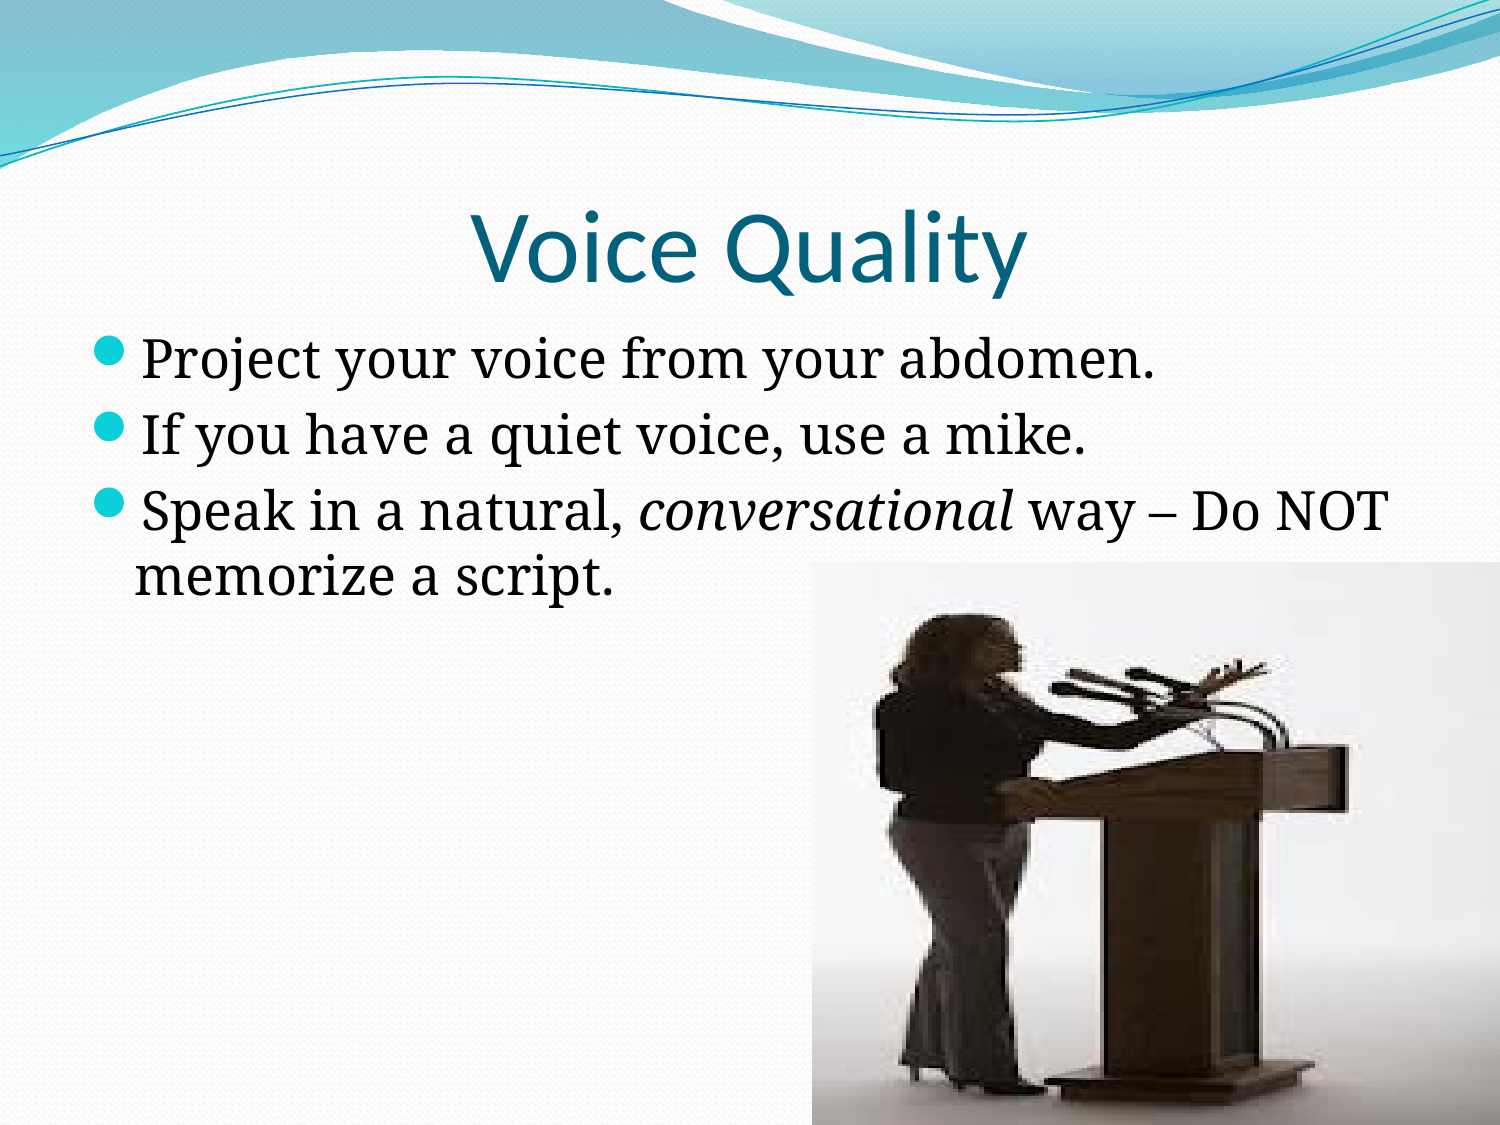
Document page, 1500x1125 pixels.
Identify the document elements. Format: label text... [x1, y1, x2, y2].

list Project your voice from your abdomen. If you have a quiet voice, use a mike. Speak in a natural, conversational way – Do NOT memorize a script. [75, 317, 1425, 1038]
picture [812, 562, 1500, 1125]
title Voice Quality [75, 115, 1425, 303]
